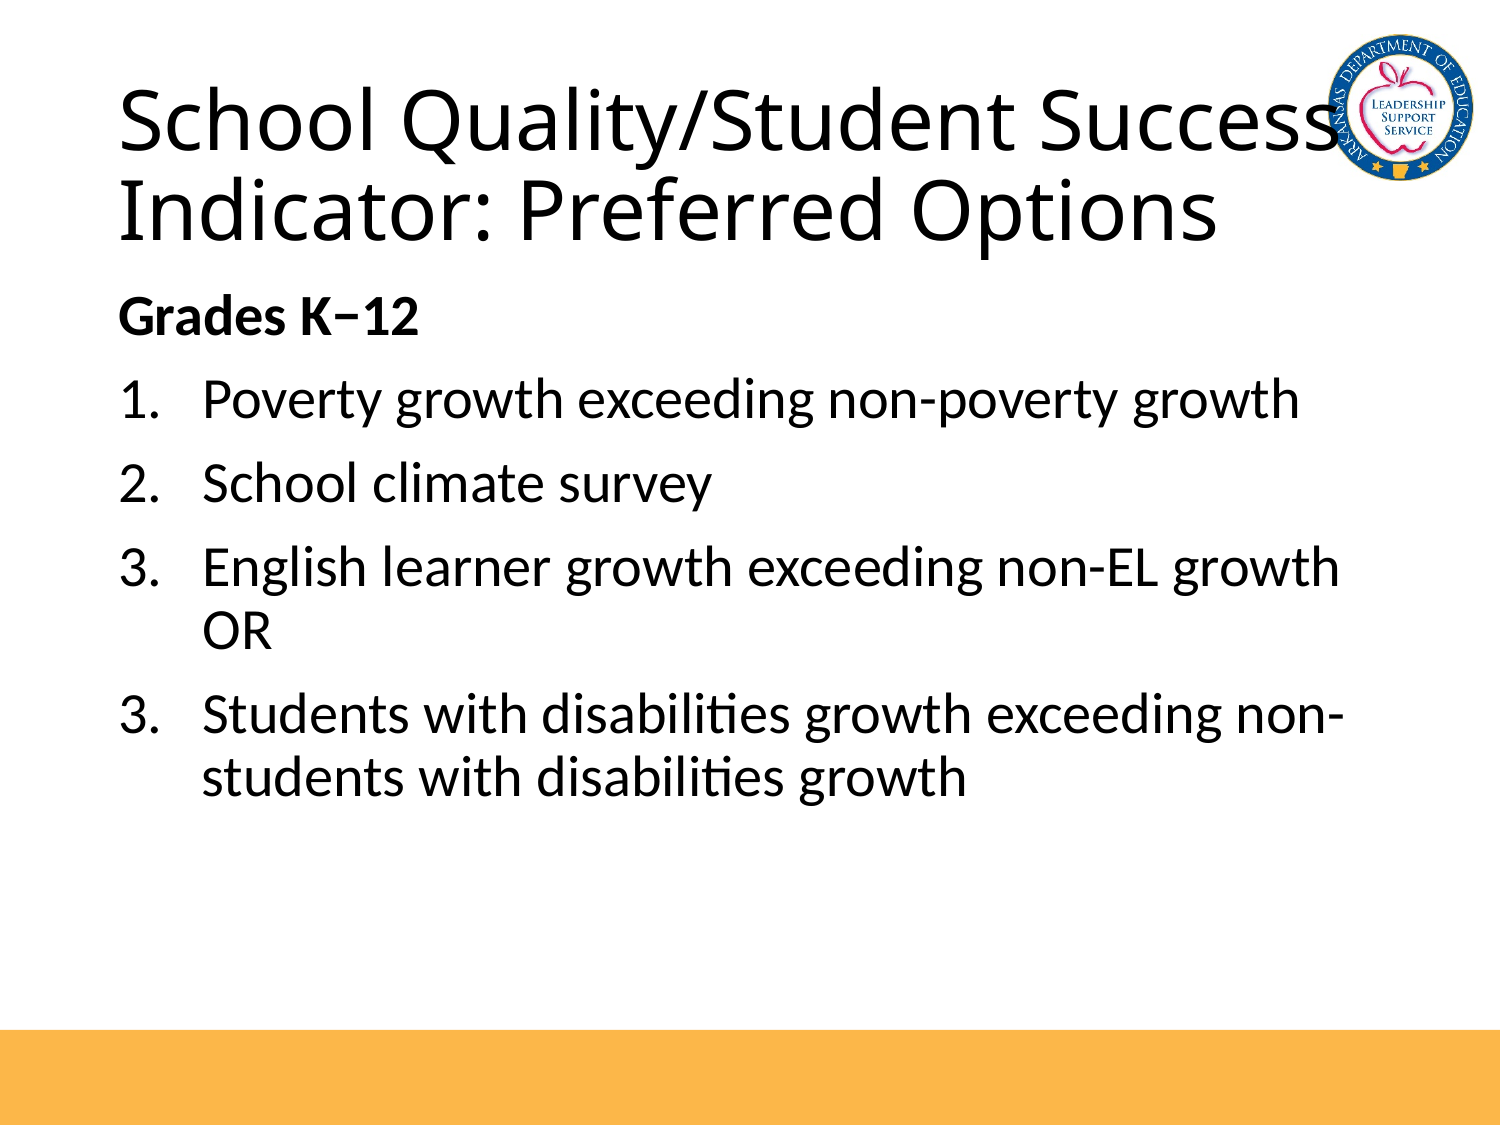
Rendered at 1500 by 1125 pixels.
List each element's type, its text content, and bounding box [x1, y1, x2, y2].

picture [1327, 34, 1478, 181]
title School Quality/Student Success Indicator: Preferred Options [103, 59, 1397, 278]
list Grades K−12 Poverty growth exceeding non-poverty growth School climate survey English learner growth exceeding non-EL growth OR 3. Students with disabilities growth exceeding non-students with disabilities growth [103, 277, 1379, 1043]
